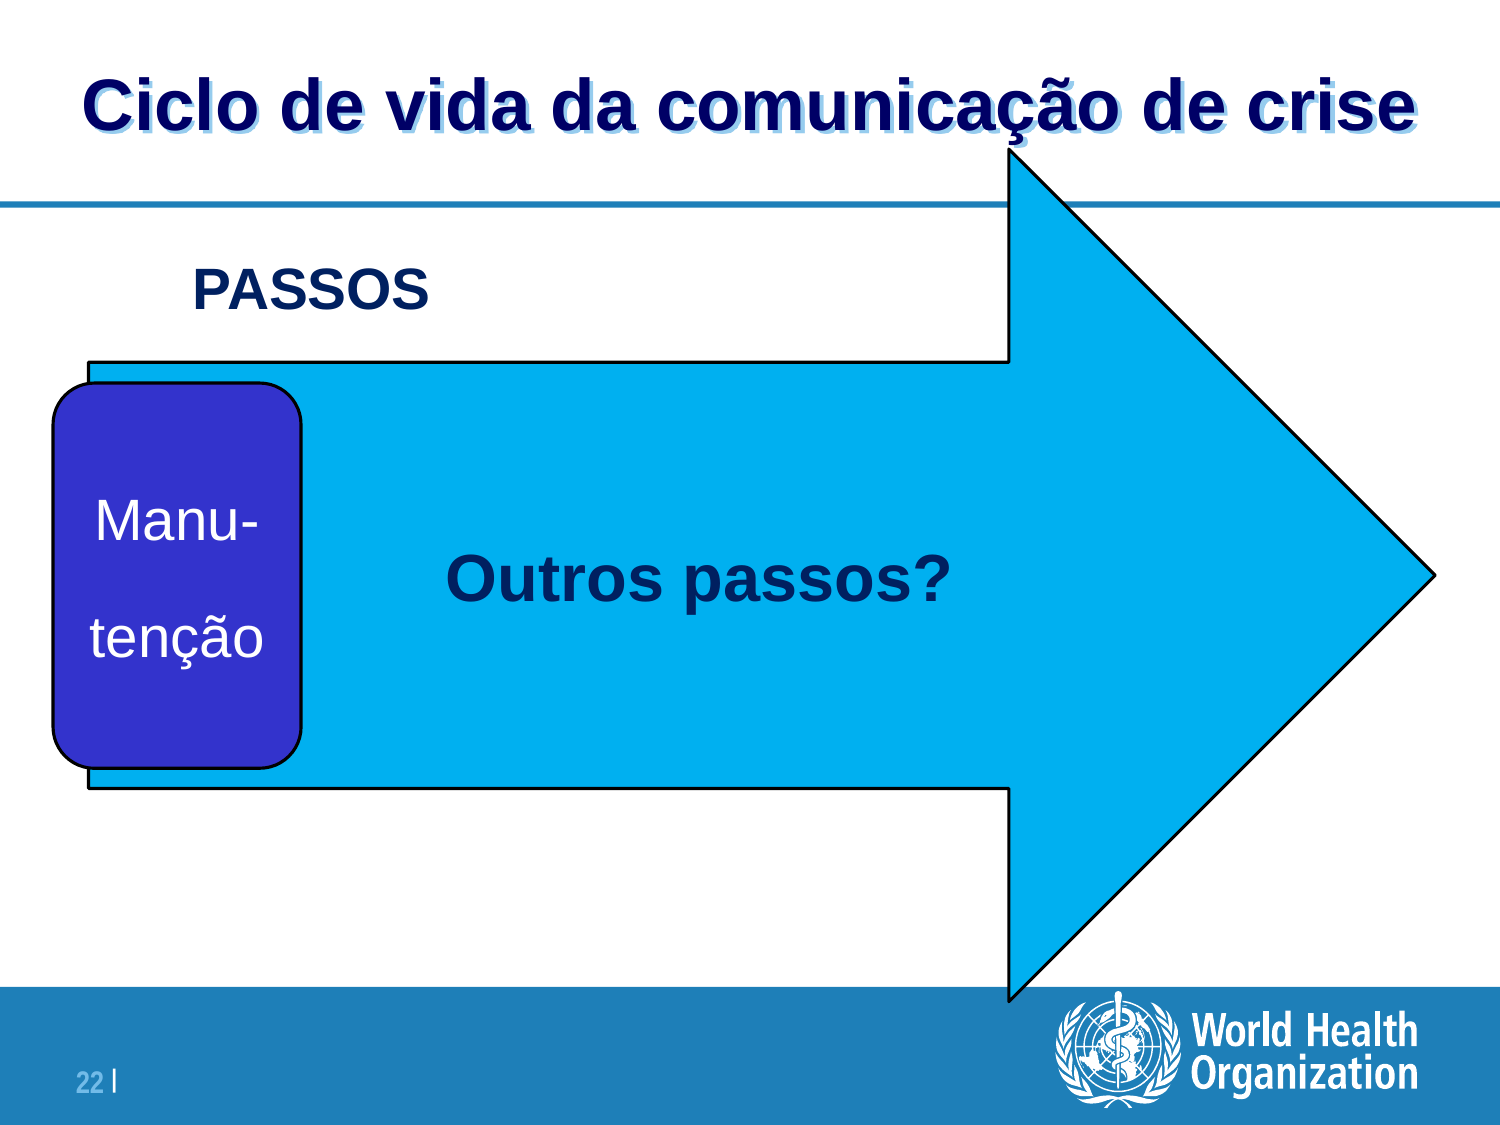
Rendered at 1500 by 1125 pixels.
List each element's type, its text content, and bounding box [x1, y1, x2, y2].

title Ciclo de vida da comunicação de crise [0, 0, 1500, 204]
text_box Outros passos? [430, 527, 1376, 668]
text_box [88, 149, 1436, 1002]
text_box Manu- tenção [53, 383, 302, 769]
text_box PASSOS [177, 243, 446, 329]
